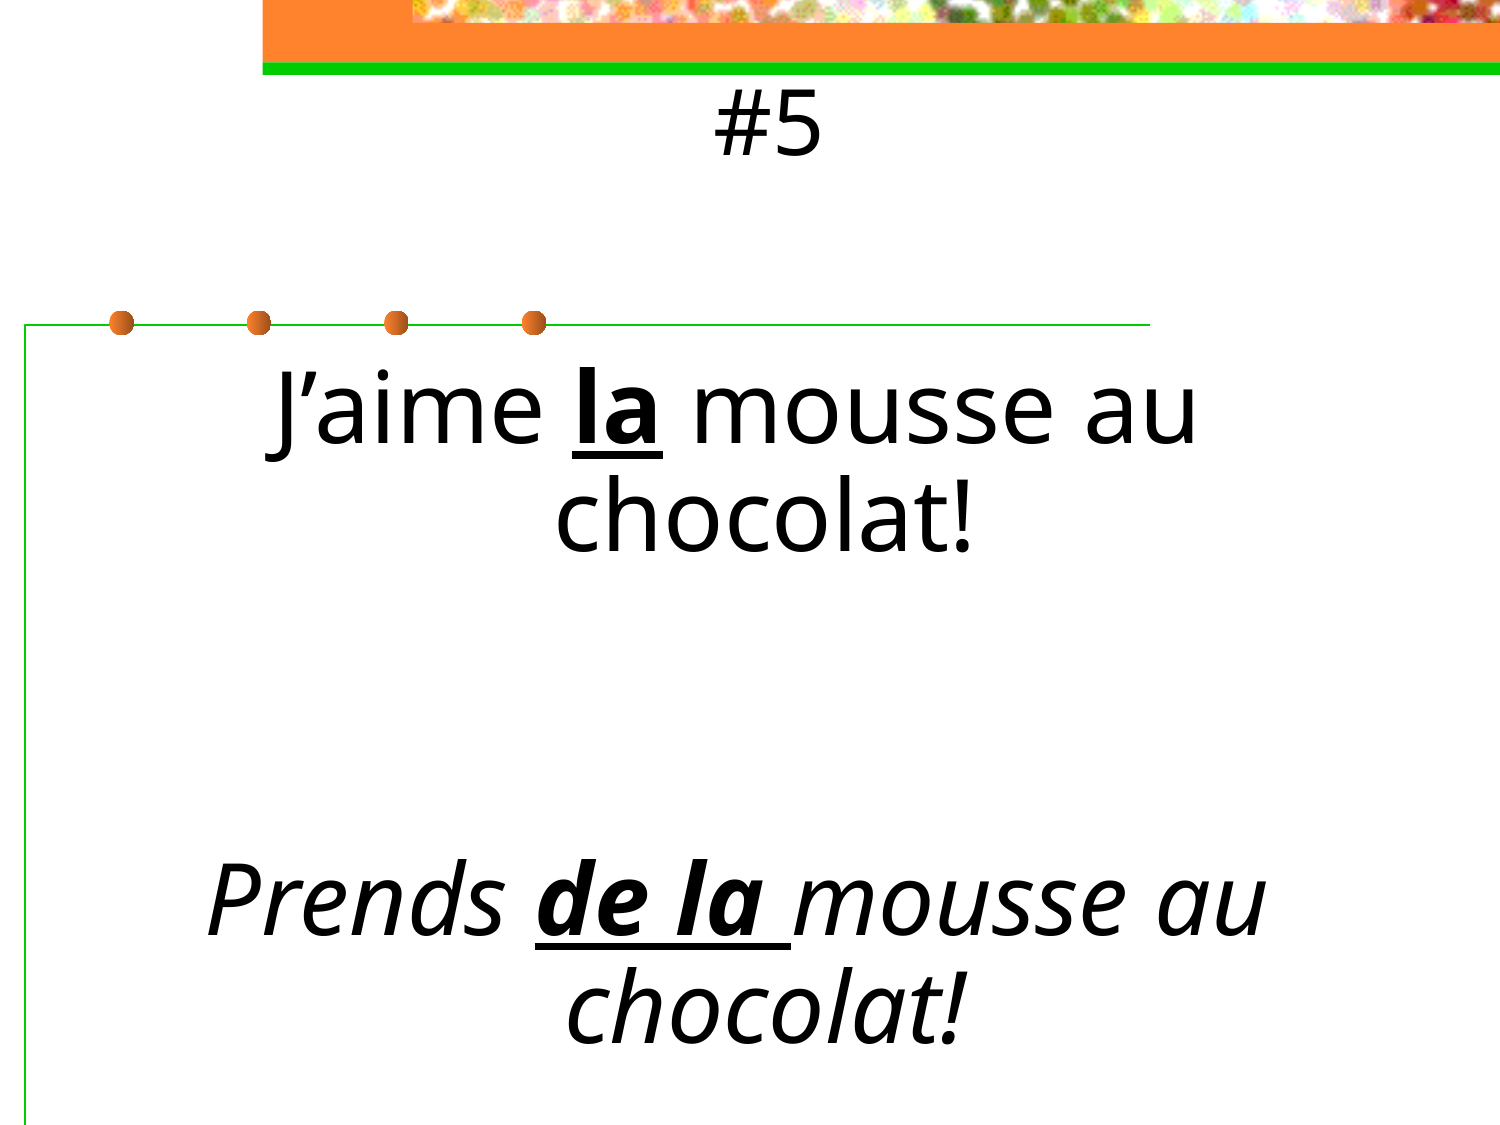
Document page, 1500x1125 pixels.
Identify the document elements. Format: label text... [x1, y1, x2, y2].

picture [412, 0, 1500, 23]
list J’aime la mousse au chocolat! Prends de la mousse au chocolat! [75, 350, 1400, 1113]
title #5 [100, 37, 1438, 200]
